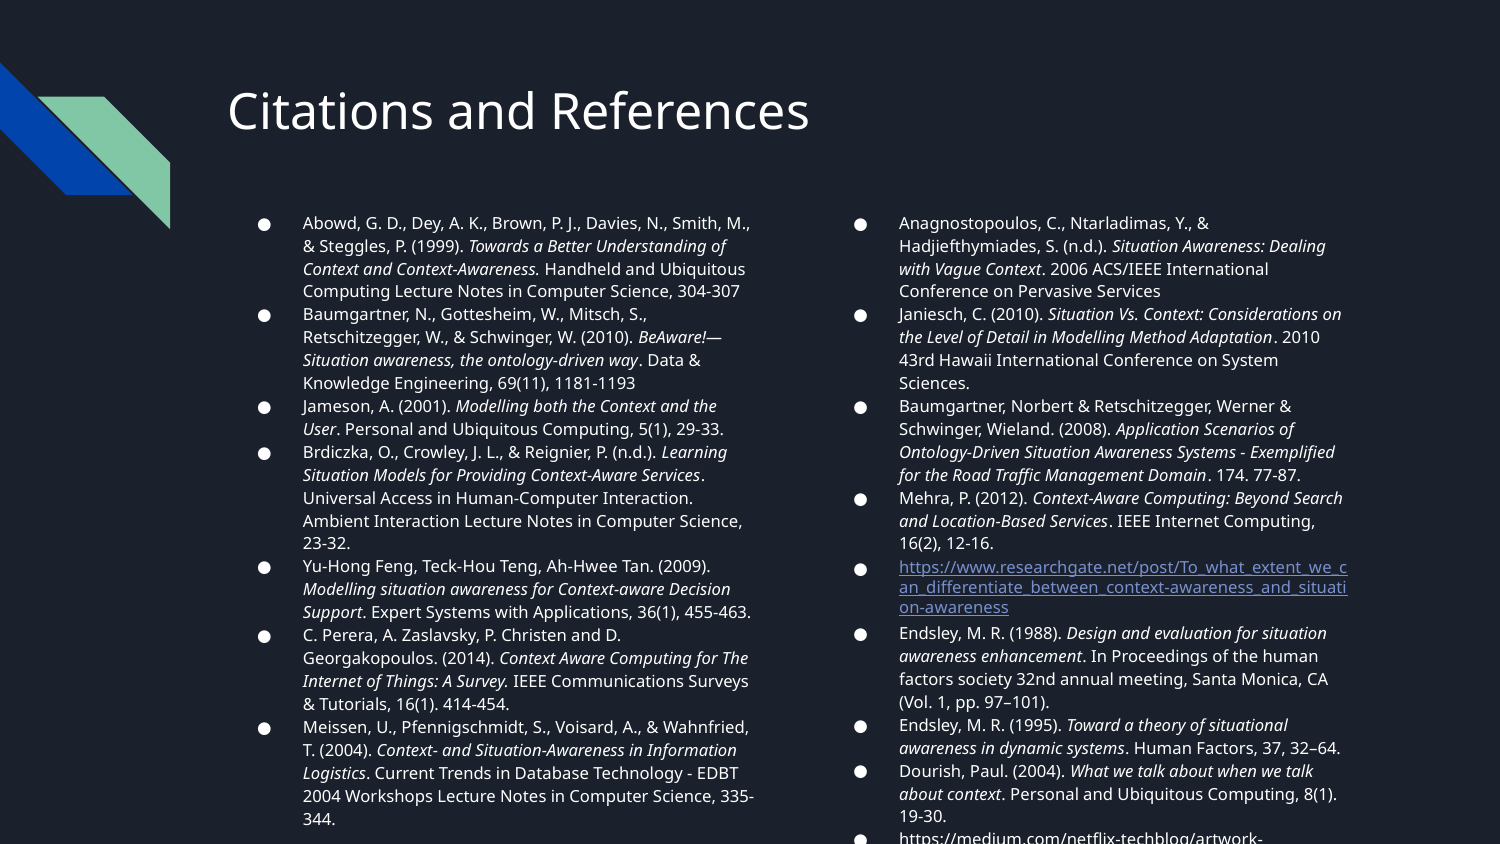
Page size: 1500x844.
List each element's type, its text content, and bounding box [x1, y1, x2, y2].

list Anagnostopoulos, C., Ntarladimas, Y., & Hadjiefthymiades, S. (n.d.). Situation Awareness: Dealing with Vague Context. 2006 ACS/IEEE International Conference on Pervasive Services Janiesch, C. (2010). Situation Vs. Context: Considerations on the Level of Detail in Modelling Method Adaptation. 2010 43rd Hawaii International Conference on System Sciences. Baumgartner, Norbert & Retschitzegger, Werner & Schwinger, Wieland. (2008). Application Scenarios of Ontology-Driven Situation Awareness Systems - Exemplified for the Road Traffic Management Domain. 174. 77-87. Mehra, P. (2012). Context-Aware Computing: Beyond Search and Location-Based Services. IEEE Internet Computing, 16(2), 12-16. https://www.researchgate.net/post/To_what_extent_we_can_differentiate_between_context-awareness_and_situation-awareness Endsley, M. R. (1988). Design and evaluation for situation awareness enhancement. In Proceedings of the human factors society 32nd annual meeting, Santa Monica, CA (Vol. 1, pp. 97–101). Endsley, M. R. (1995). Toward a theory of situational awareness in dynamic systems. Human Factors, 37, 32–64. Dourish, Paul. (2004). What we talk about when we talk about context. Personal and Ubiquitous Computing, 8(1). 19-30. https://medium.com/netflix-techblog/artwork-personalization-c589f074ad76 [809, 194, 1368, 673]
title Citations and References [212, 64, 1368, 215]
list Abowd, G. D., Dey, A. K., Brown, P. J., Davies, N., Smith, M., & Steggles, P. (1999). Towards a Better Understanding of Context and Context-Awareness. Handheld and Ubiquitous Computing Lecture Notes in Computer Science, 304-307 Baumgartner, N., Gottesheim, W., Mitsch, S., Retschitzegger, W., & Schwinger, W. (2010). BeAware!—Situation awareness, the ontology-driven way. Data & Knowledge Engineering, 69(11), 1181-1193 Jameson, A. (2001). Modelling both the Context and the User. Personal and Ubiquitous Computing, 5(1), 29-33. Brdiczka, O., Crowley, J. L., & Reignier, P. (n.d.). Learning Situation Models for Providing Context-Aware Services. Universal Access in Human-Computer Interaction. Ambient Interaction Lecture Notes in Computer Science, 23-32. Yu-Hong Feng, Teck-Hou Teng, Ah-Hwee Tan. (2009). Modelling situation awareness for Context-aware Decision Support. Expert Systems with Applications, 36(1), 455-463. C. Perera, A. Zaslavsky, P. Christen and D. Georgakopoulos. (2014). Context Aware Computing for The Internet of Things: A Survey. IEEE Communications Surveys & Tutorials, 16(1). 414-454. Meissen, U., Pfennigschmidt, S., Voisard, A., & Wahnfried, T. (2004). Context- and Situation-Awareness in Information Logistics. Current Trends in Database Technology - EDBT 2004 Workshops Lecture Notes in Computer Science, 335-344. [212, 194, 772, 673]
